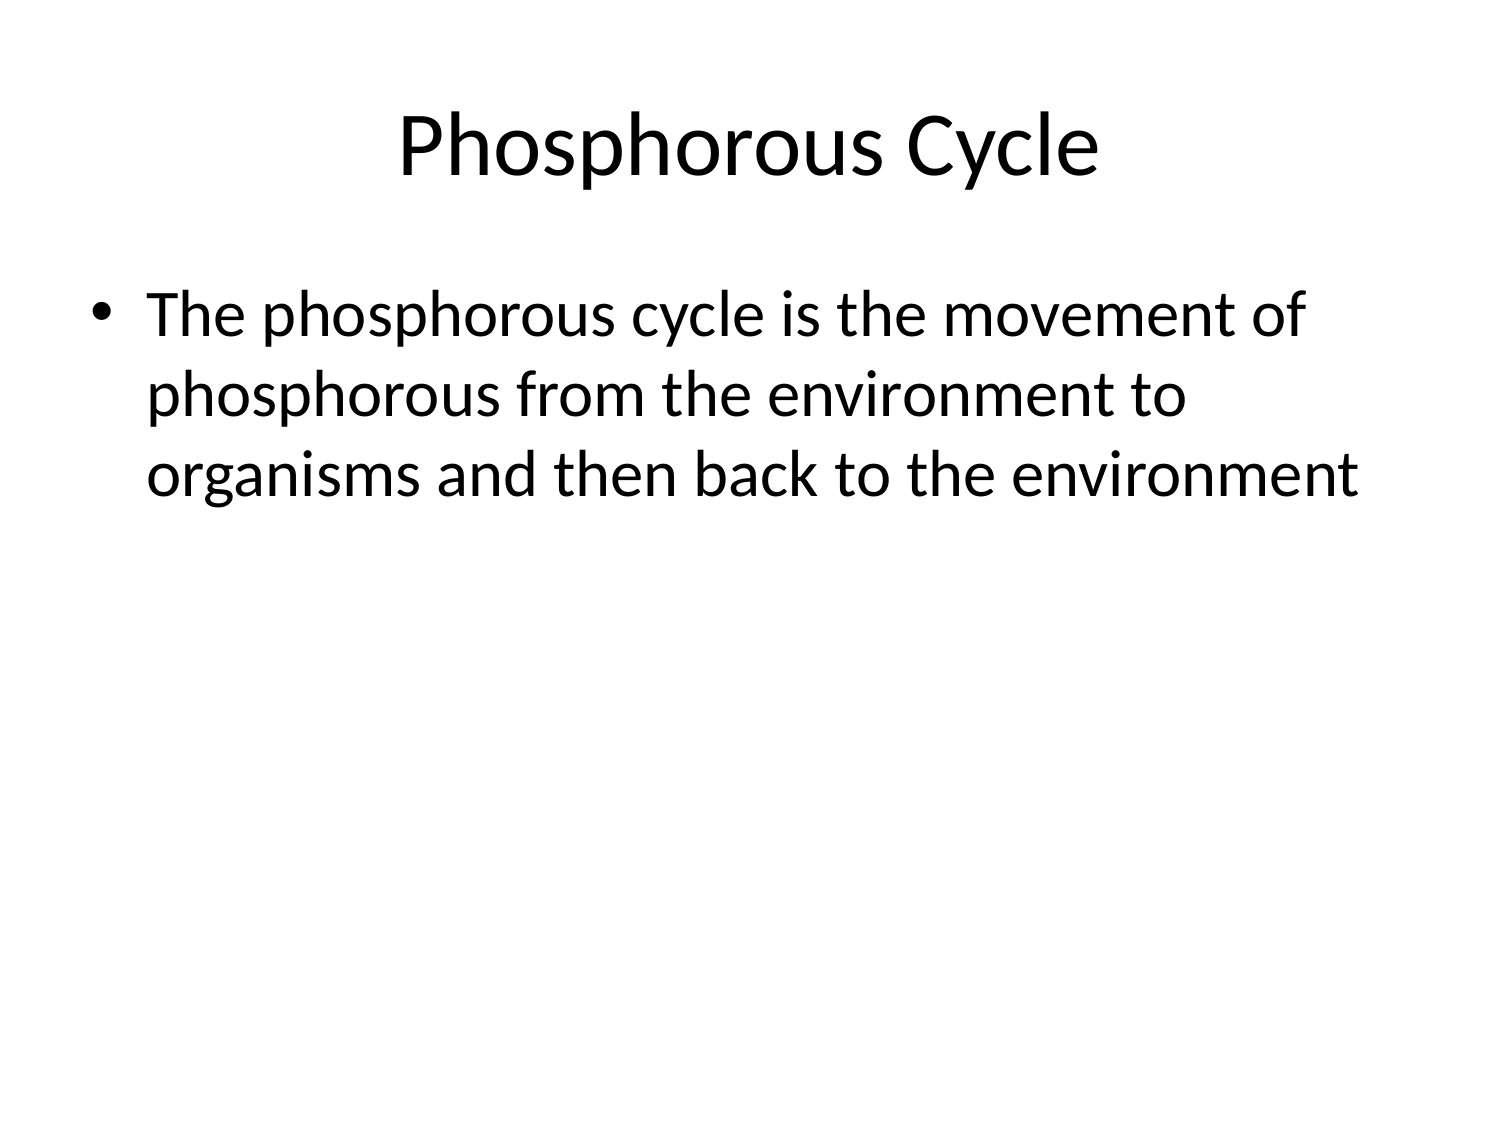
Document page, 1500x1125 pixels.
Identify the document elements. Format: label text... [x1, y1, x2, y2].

title Phosphorous Cycle [75, 45, 1425, 233]
list The phosphorous cycle is the movement of phosphorous from the environment to organisms and then back to the environment [75, 262, 1425, 1005]
